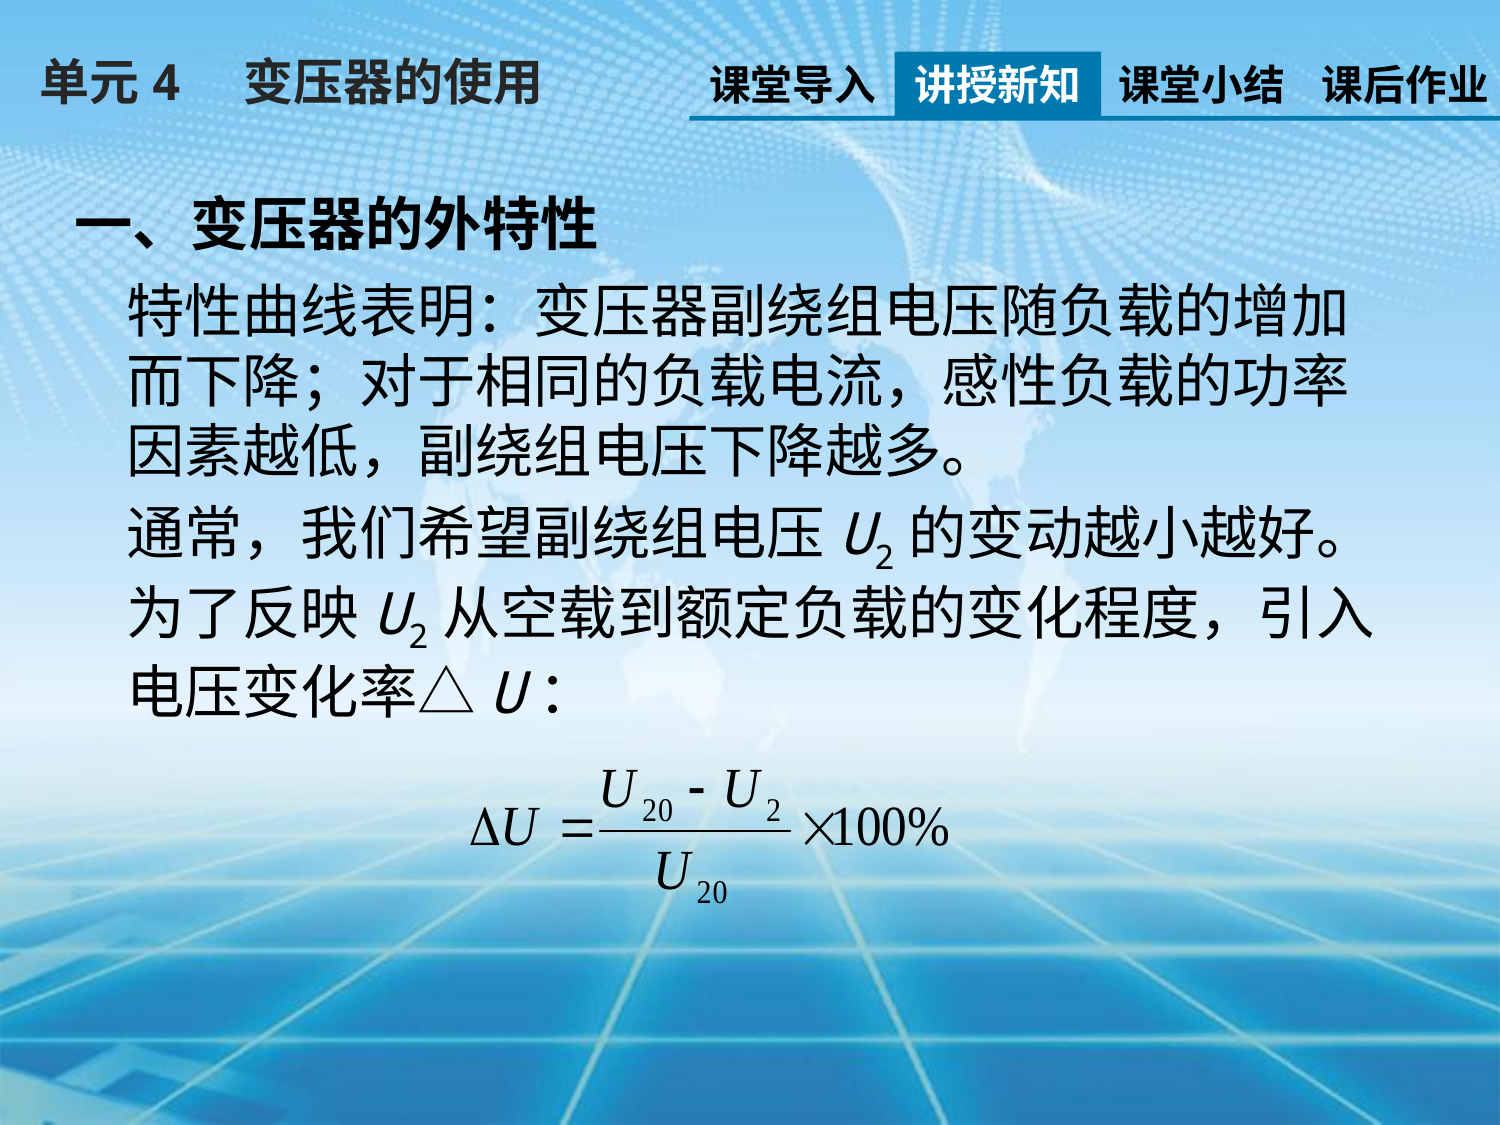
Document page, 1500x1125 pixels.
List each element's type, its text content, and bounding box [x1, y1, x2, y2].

picture [0, 0, 1500, 1125]
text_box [24, 42, 1500, 119]
text_box 特性曲线表明：变压器副绕组电压随负载的增加而下降；对于相同的负载电流，感性负载的功率因素越低，副绕组电压下降越多。 通常，我们希望副绕组电压U2的变动越小越好。为了反映U2从空载到额定负载的变化程度，引入电压变化率△U： [111, 268, 1410, 1010]
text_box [461, 750, 958, 916]
text_box 一、变压器的外特性 [59, 177, 1500, 268]
